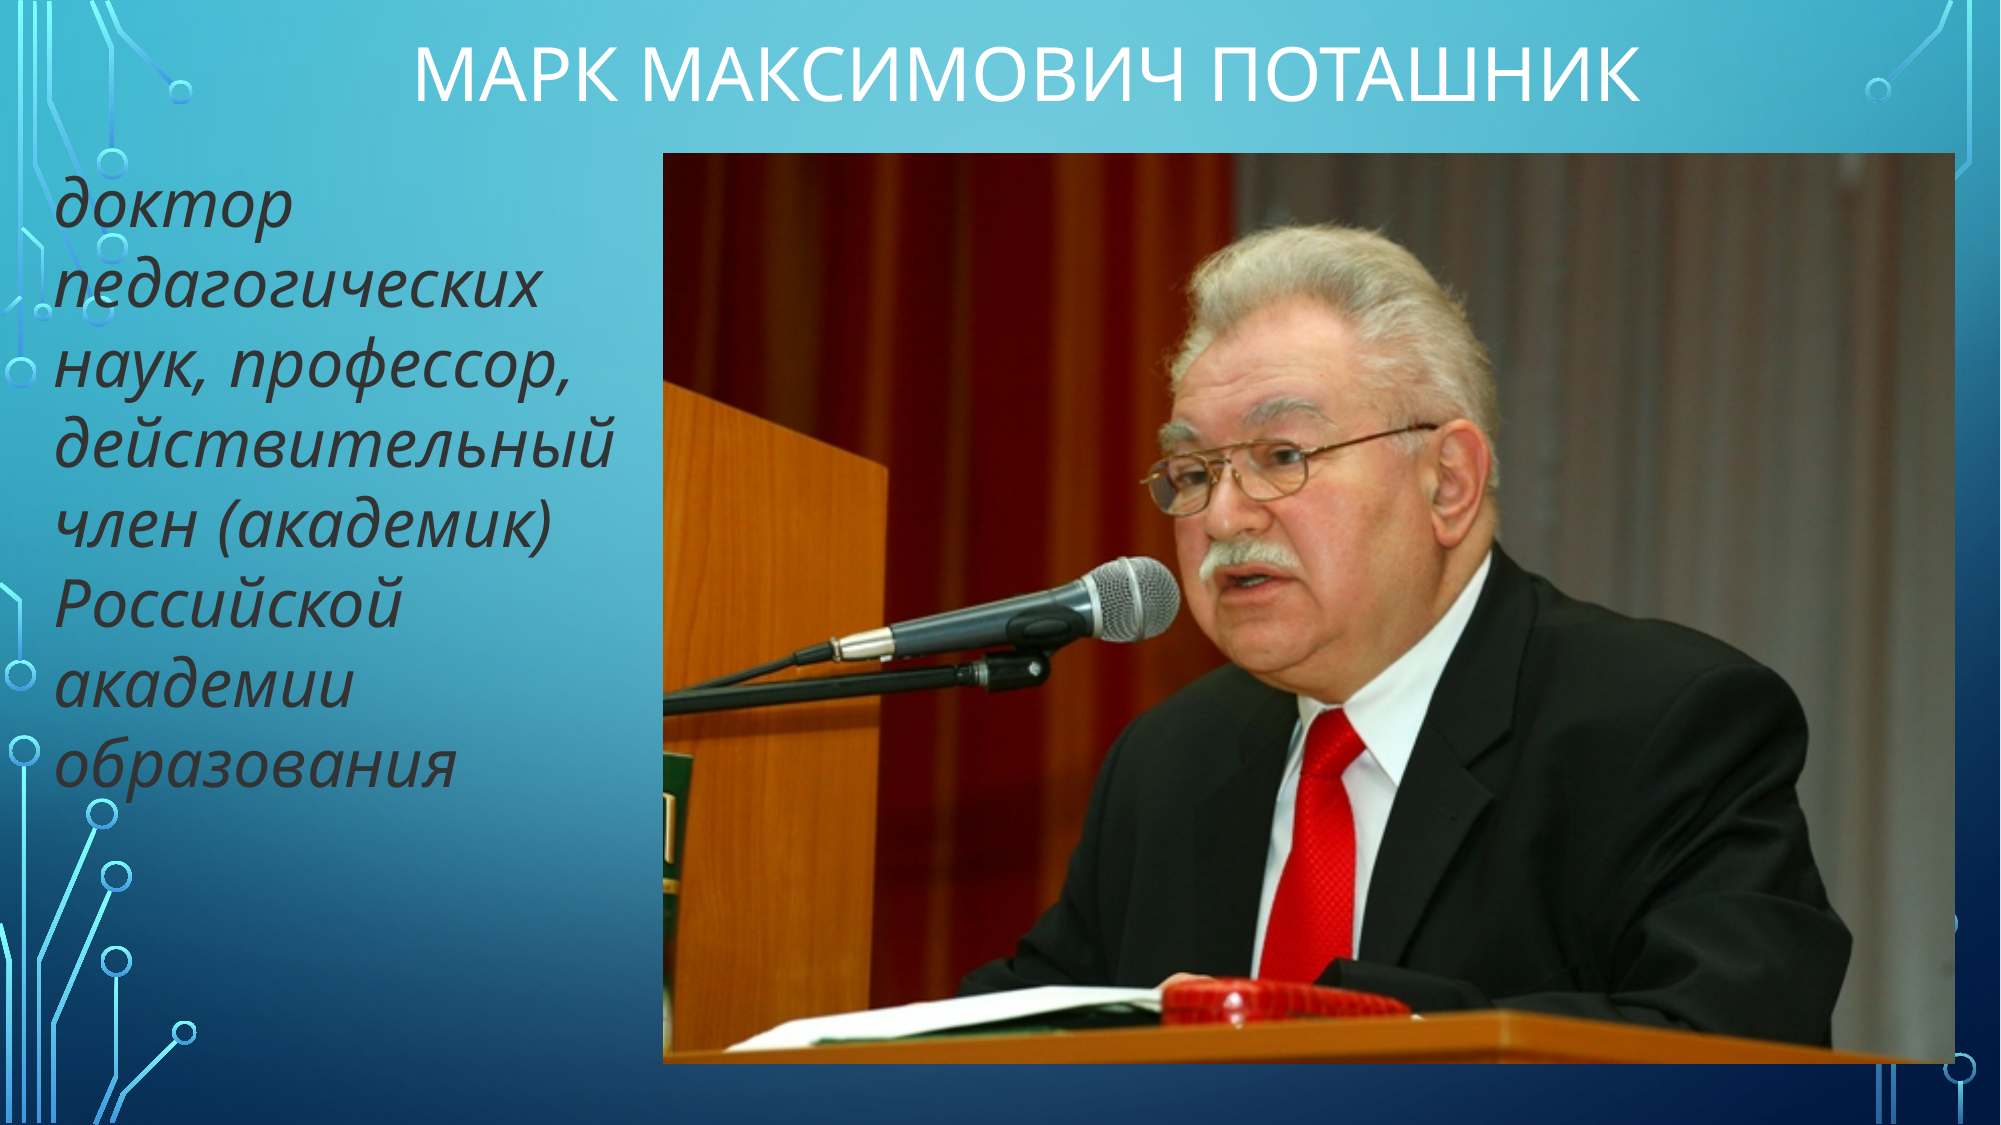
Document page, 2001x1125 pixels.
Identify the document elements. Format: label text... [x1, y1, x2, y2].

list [663, 153, 1955, 1064]
text_box доктор педагогических наук, профессор, действительный член (академик) Российской академии образования [38, 153, 663, 809]
title Марк Максимович Поташник [396, 0, 2000, 199]
